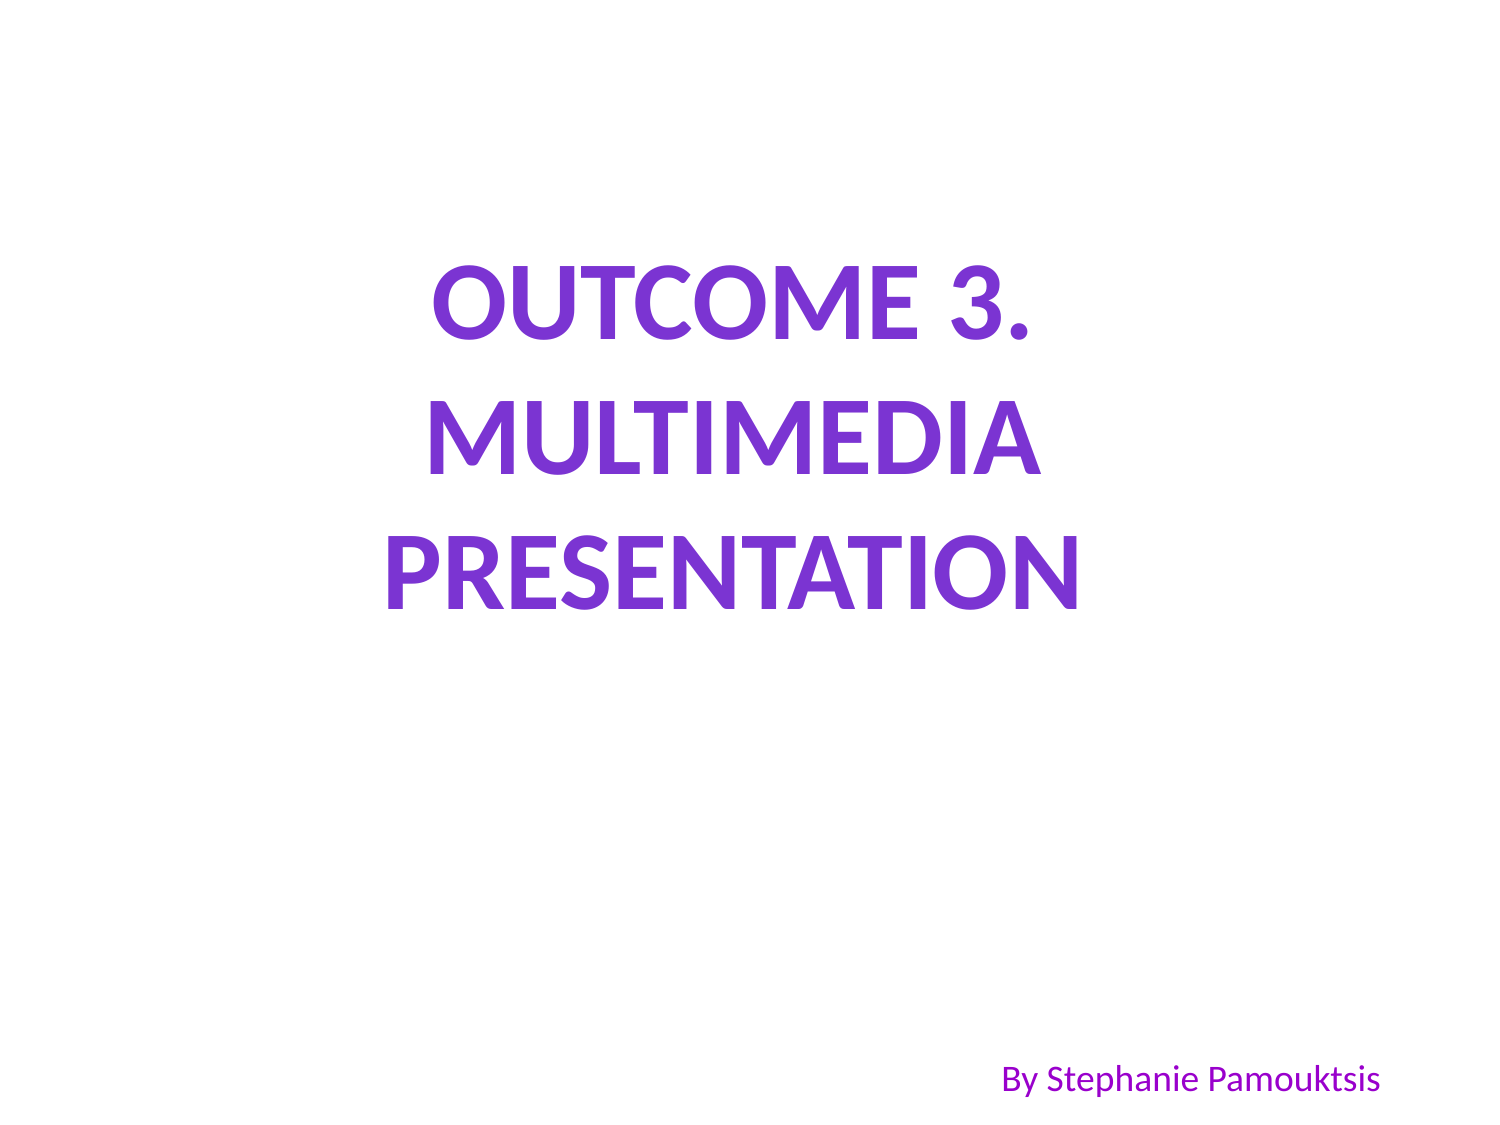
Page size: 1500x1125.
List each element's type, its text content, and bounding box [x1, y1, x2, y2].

text_box Outcome 3. Multimedia presentation [197, 219, 1269, 640]
subtitle By Stephanie Pamouktsis [891, 1046, 1491, 1118]
